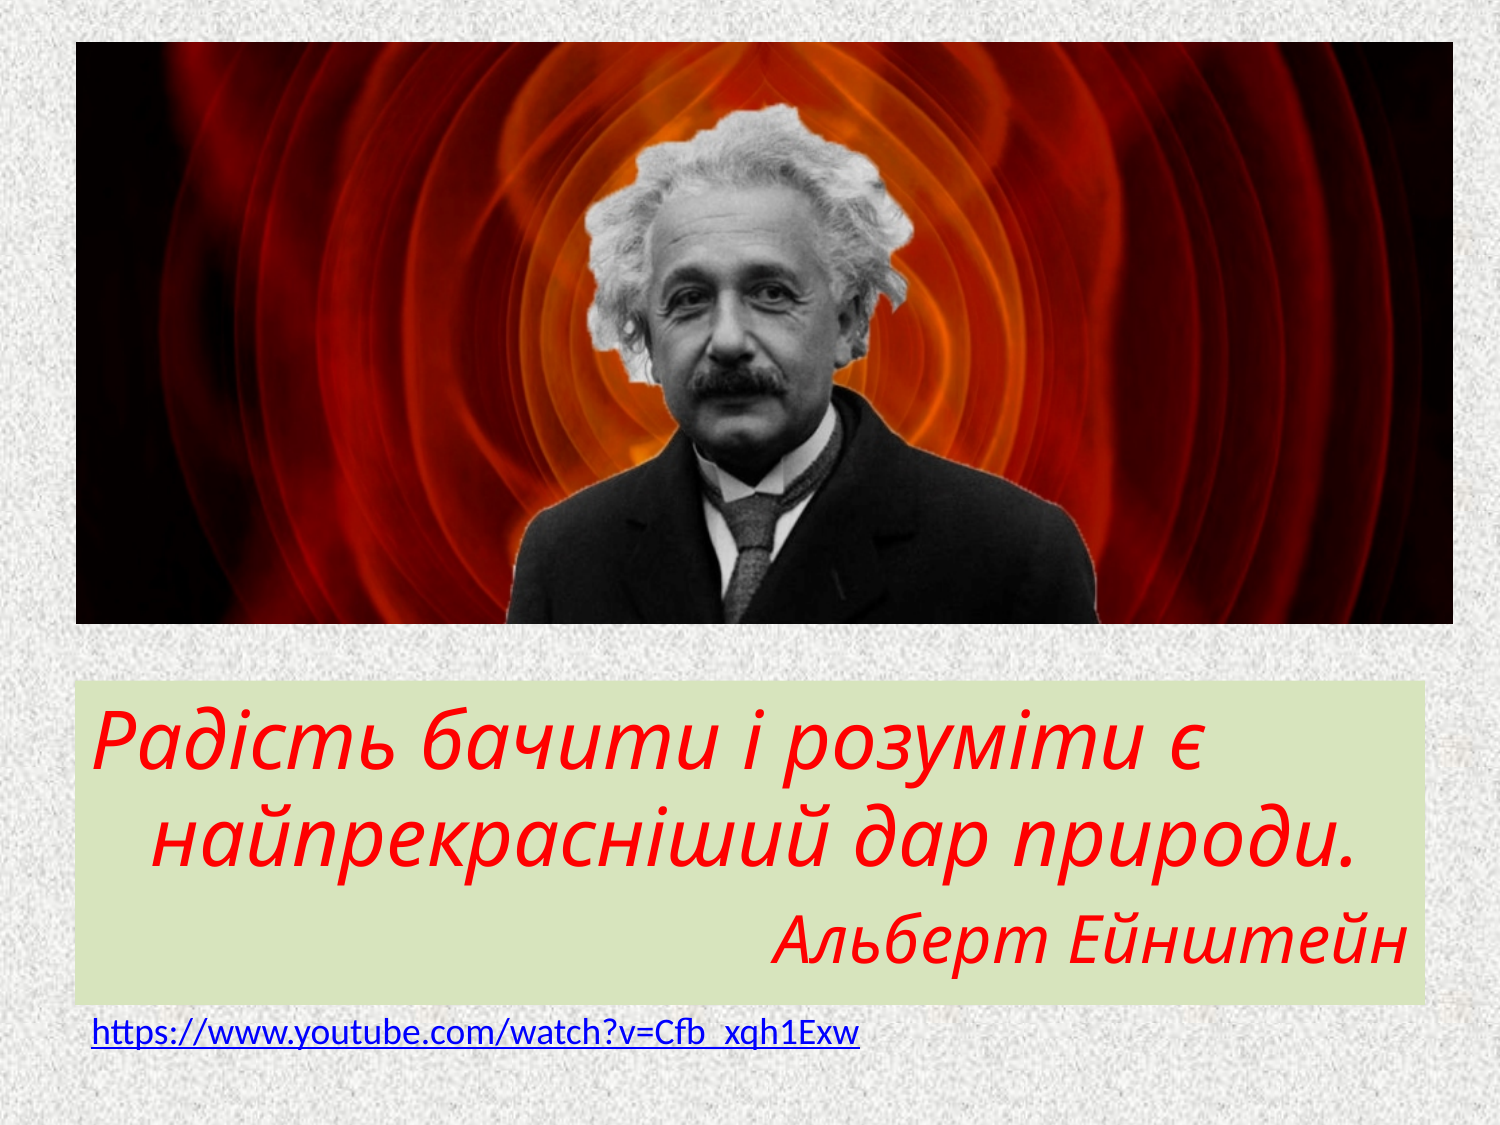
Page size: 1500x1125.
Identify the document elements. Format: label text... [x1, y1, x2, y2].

list Радість бачити і розуміти є найпрекрасніший дар природи. Альберт Ейнштейн [75, 680, 1425, 1005]
text_box https://www.youtube.com/watch?v=Cfb_xqh1Exw [76, 999, 1122, 1105]
picture [0, 0, 1500, 1125]
